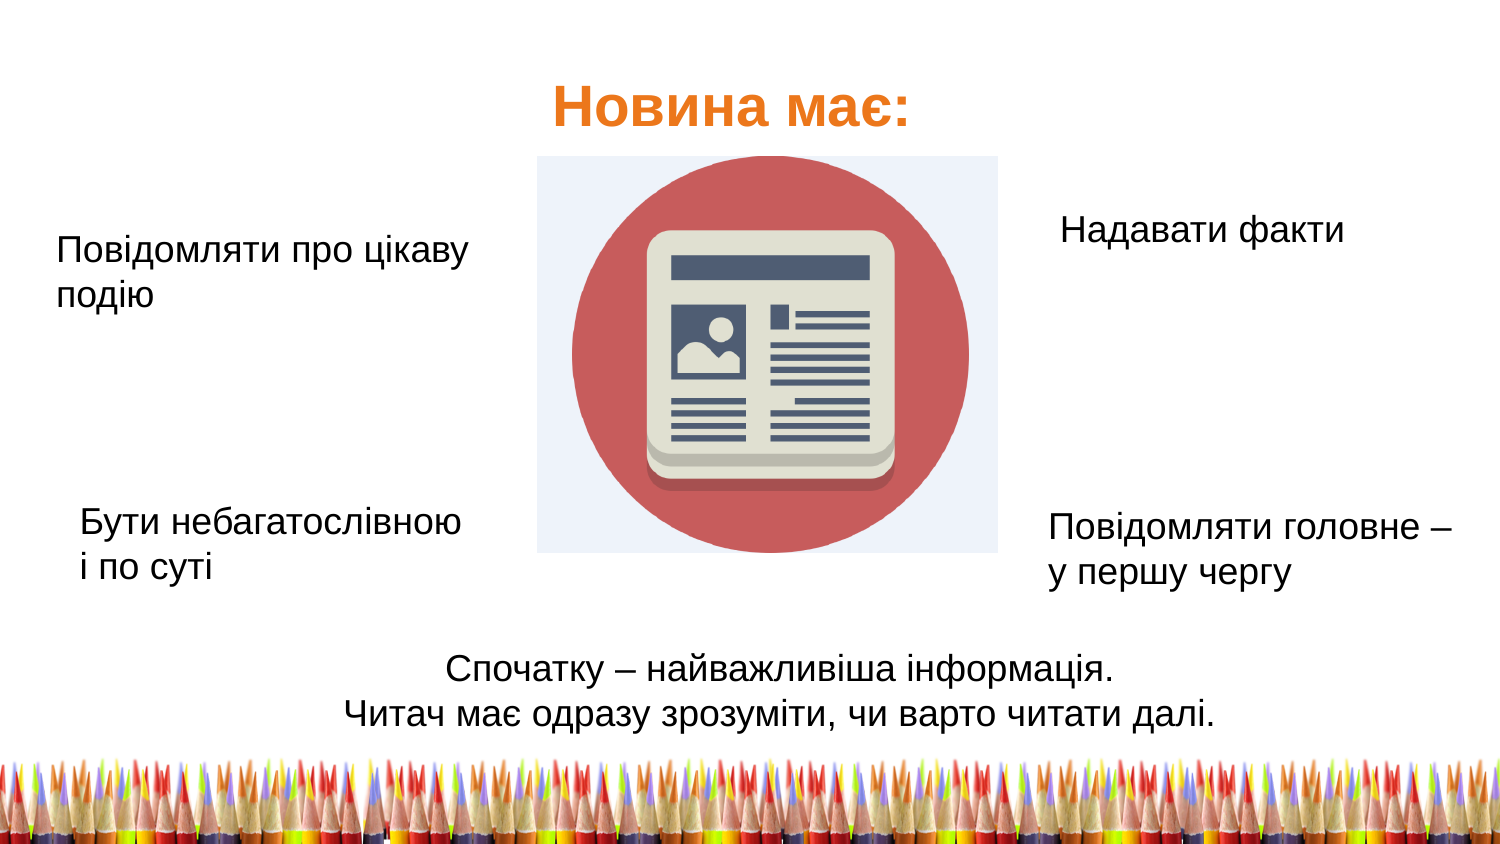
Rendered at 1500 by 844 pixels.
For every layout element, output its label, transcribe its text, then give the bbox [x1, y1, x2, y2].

list Новина має: [0, 79, 1483, 127]
text_box Надавати факти [1045, 197, 1436, 303]
text_box Повідомляти про цікаву подію [41, 217, 491, 368]
text_box Спочатку – найважливіша інформація. Читач має одразу зрозуміти, чи варто читати далі. [301, 636, 1259, 787]
picture [0, 756, 1500, 844]
text_box Повідомляти головне – у першу чергу [1033, 495, 1483, 645]
picture [536, 156, 998, 554]
text_box Бути небагатослівною і по суті [64, 368, 479, 685]
